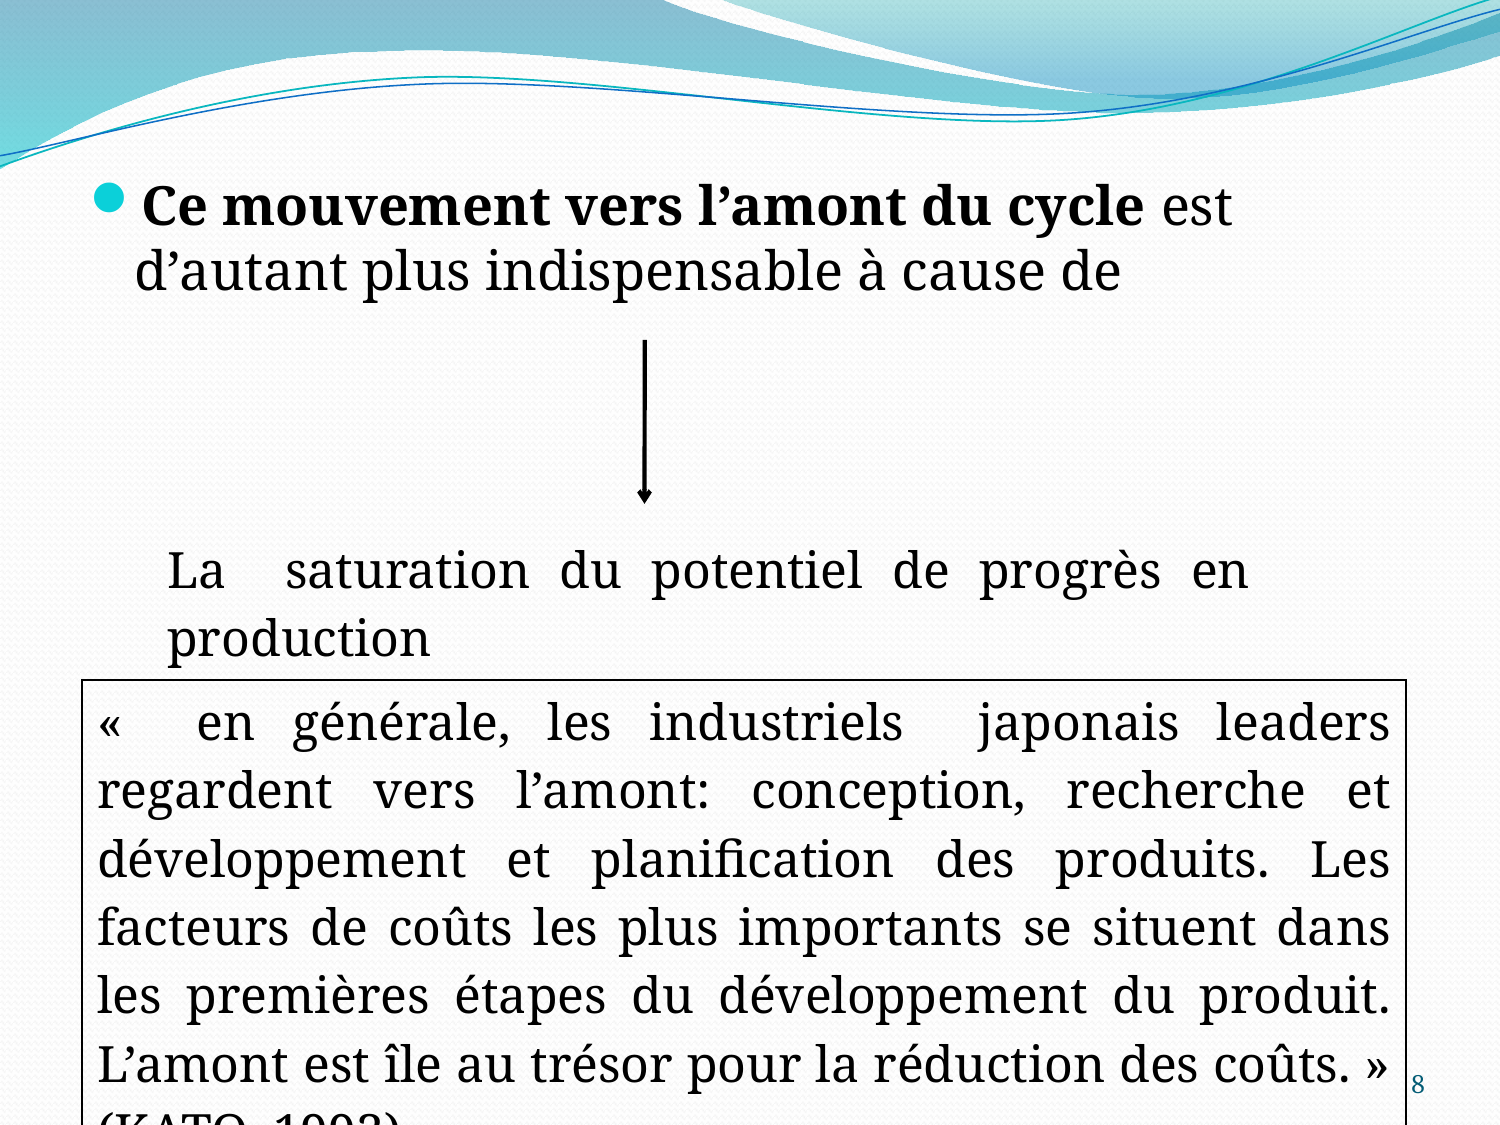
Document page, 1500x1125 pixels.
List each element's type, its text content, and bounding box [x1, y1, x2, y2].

slide_number 17 [564, 423, 727, 512]
table_header La saturation du potentiel de progrès en production [152, 527, 1266, 679]
slide_number 8 [1299, 1042, 1425, 1103]
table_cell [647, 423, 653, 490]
slide_number 17 [635, 344, 642, 421]
table_header « en générale, les industriels japonais leaders regardent vers l’amont: conception, recherche et développement et planification des produits. Les facteurs de coûts les plus importants se situent dans les premières étapes du développement du produit. L’amont est île au trésor pour la réduction des coûts. » (KATO, 1993) [83, 681, 1405, 1125]
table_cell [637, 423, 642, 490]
slide_number 17 [647, 344, 655, 421]
list Ce mouvement vers l’amont du cycle est d’autant plus indispensable à cause de [75, 164, 1425, 1038]
